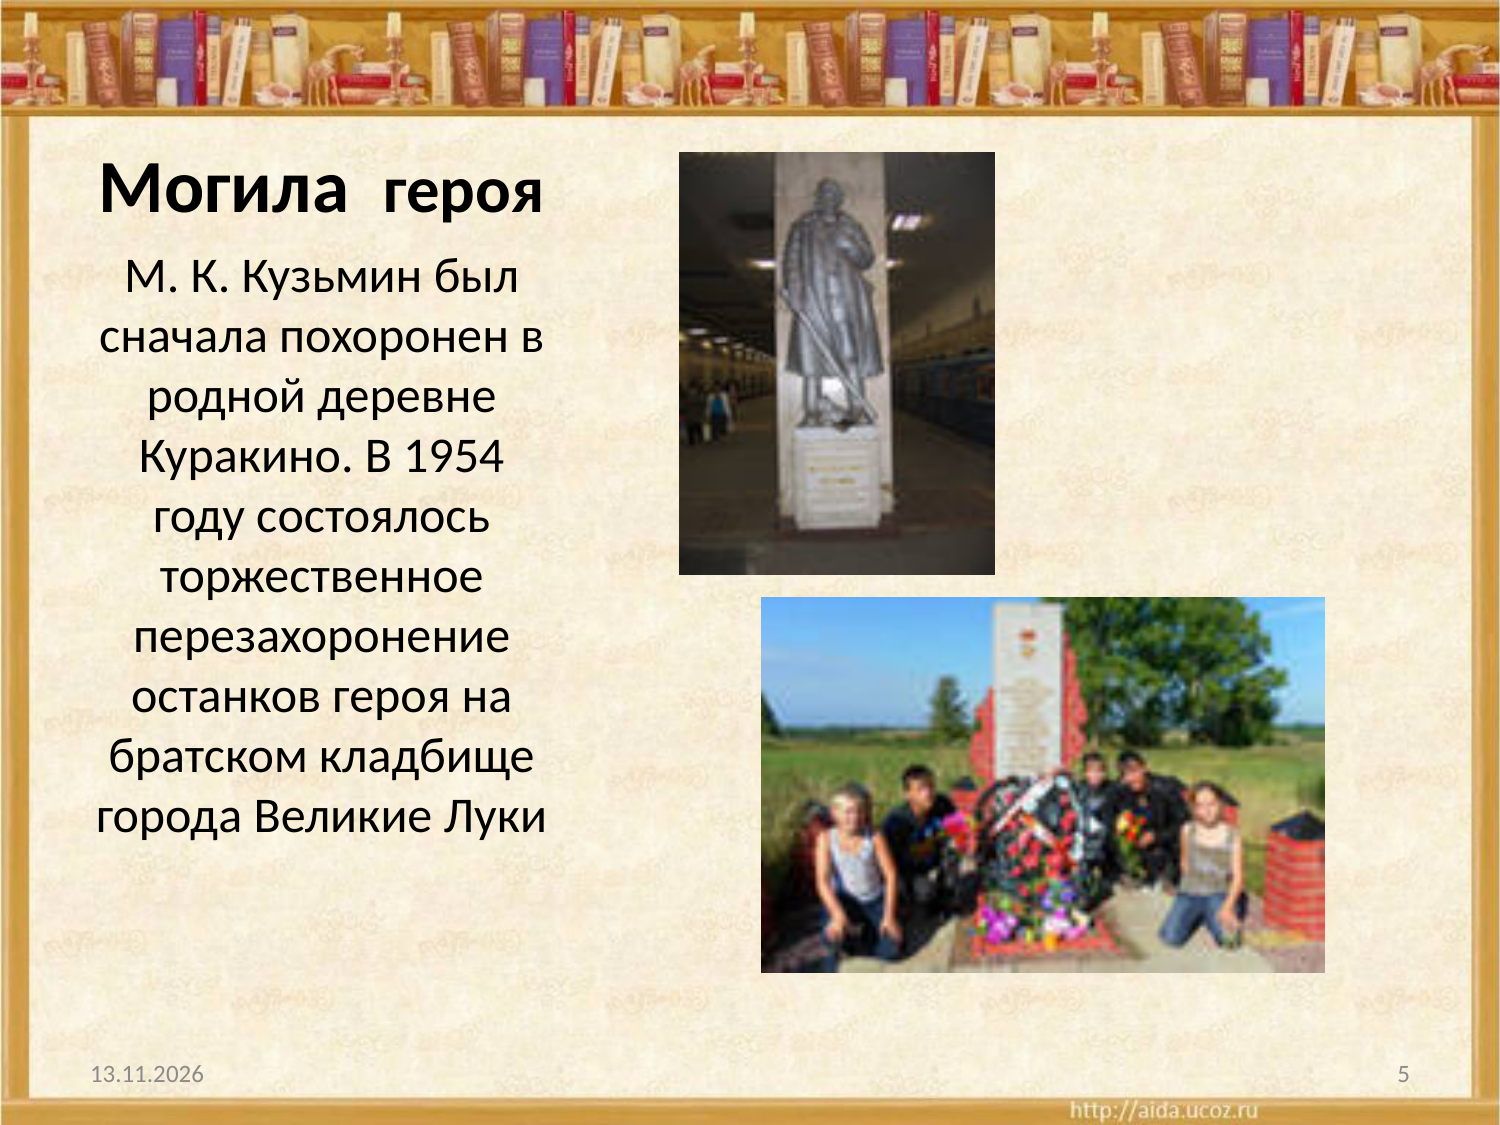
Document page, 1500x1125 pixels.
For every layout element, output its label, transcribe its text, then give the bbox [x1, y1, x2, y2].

title Могила героя [74, 44, 569, 235]
picture [0, 0, 1500, 1125]
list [679, 152, 995, 575]
list М. К. Кузьмин был сначала похоронен в родной деревне Куракино. В 1954 году состоялось торжественное перезахоронение останков героя на братском кладбище города Великие Луки [74, 235, 569, 1006]
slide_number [75, 1042, 425, 1103]
slide_number 5 [1074, 1042, 1425, 1103]
